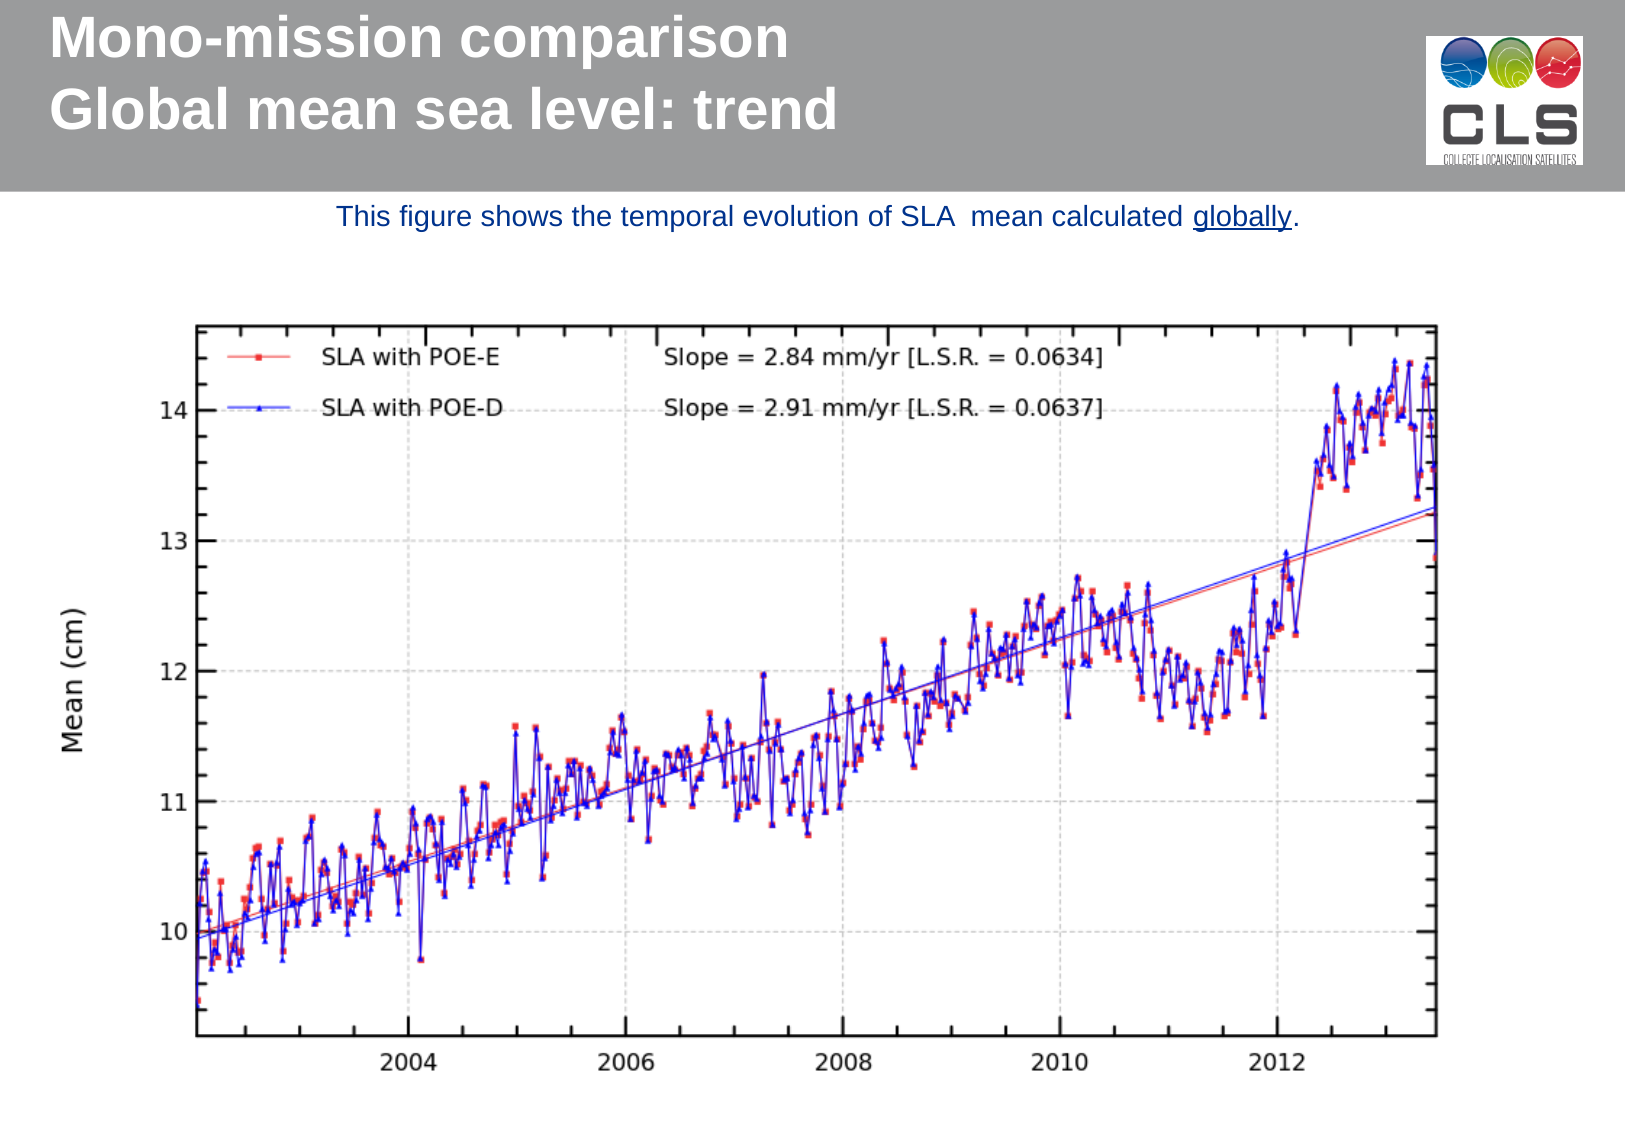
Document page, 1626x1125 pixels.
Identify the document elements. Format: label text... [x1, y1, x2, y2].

text_box Mono-mission comparison Global mean sea level: trend [34, 3, 1454, 134]
picture [1426, 36, 1583, 165]
picture [21, 315, 1485, 1123]
text_box This figure shows the temporal evolution of SLA mean calculated globally. [282, 189, 1354, 240]
